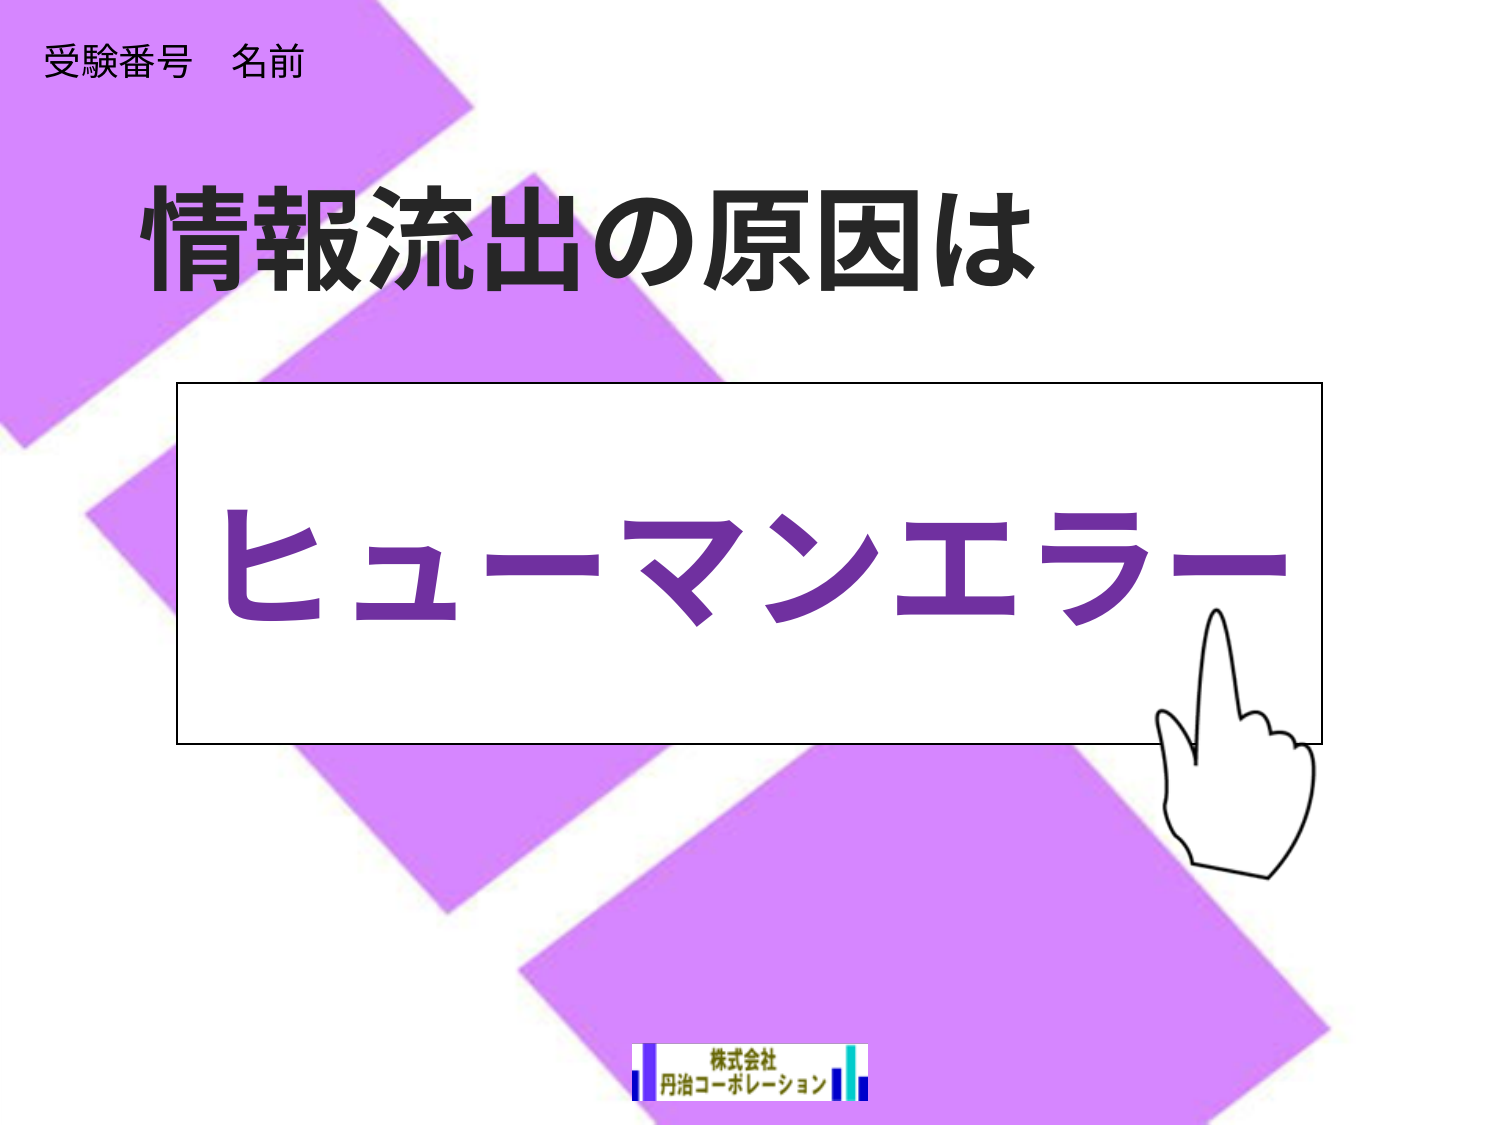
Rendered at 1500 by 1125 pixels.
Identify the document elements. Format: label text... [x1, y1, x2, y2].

text_box ヒューマンエラー [176, 382, 1323, 745]
text_box 受験番号 名前 [28, 30, 321, 91]
picture [0, 0, 1500, 1125]
text_box 情報流出の原因は [123, 161, 1054, 312]
